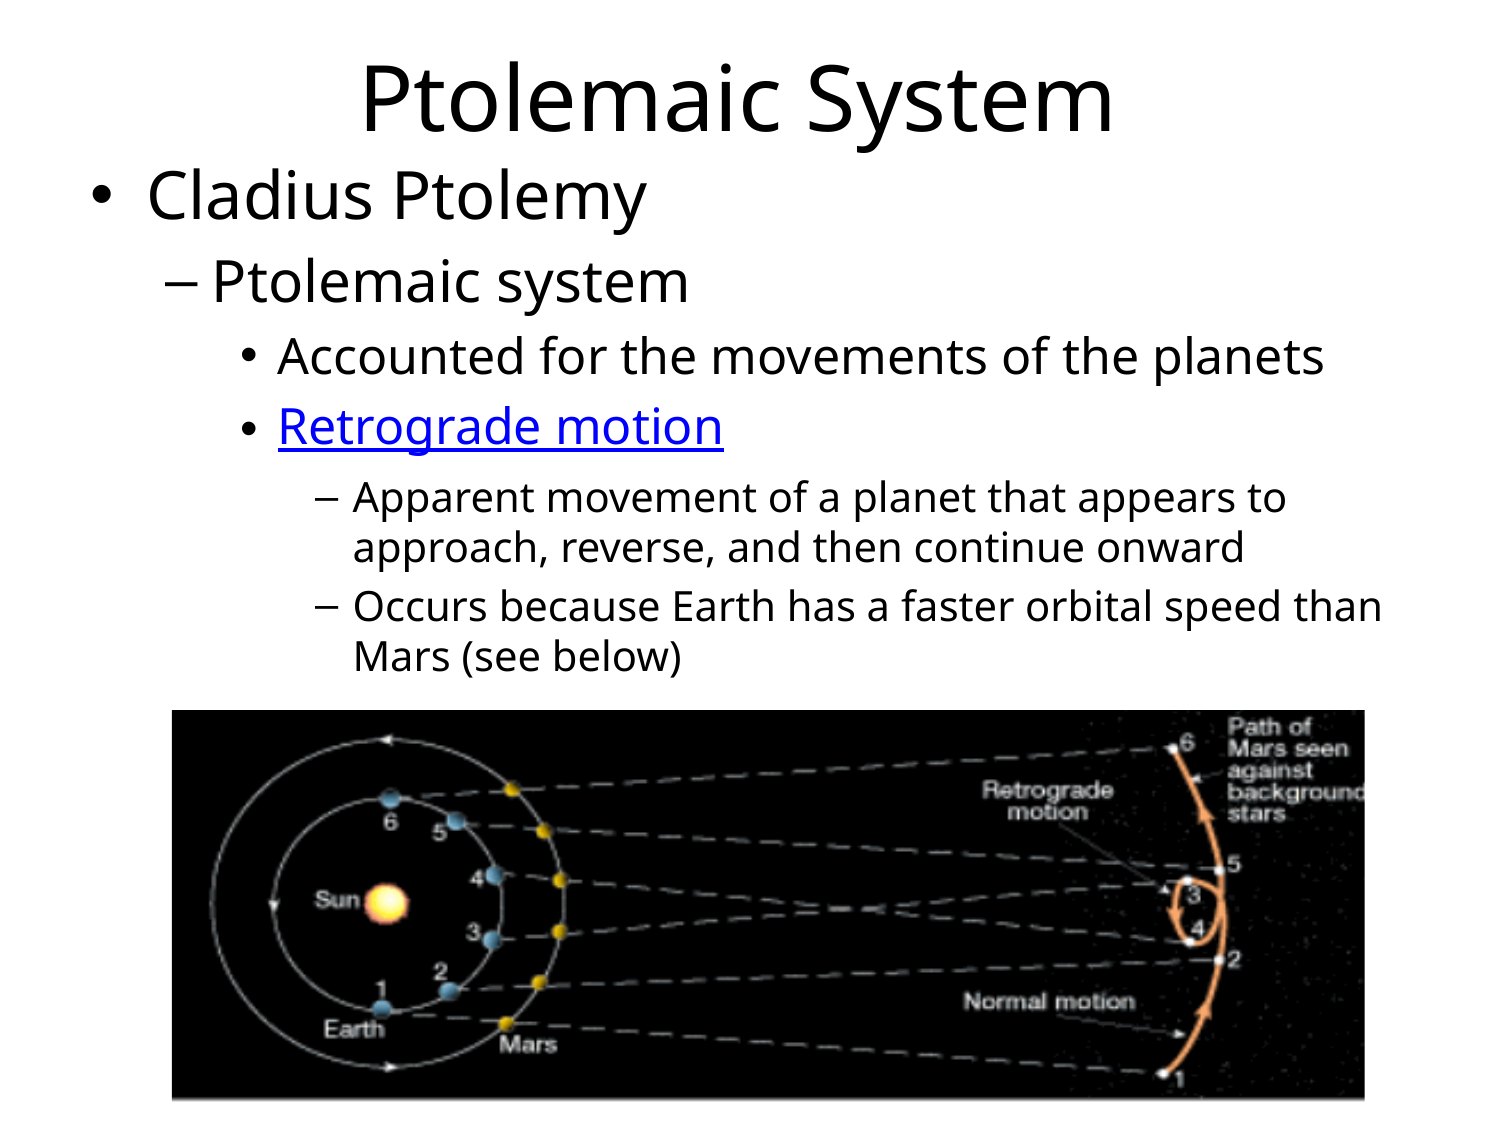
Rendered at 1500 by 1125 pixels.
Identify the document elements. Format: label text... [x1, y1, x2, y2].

list Cladius Ptolemy Ptolemaic system Accounted for the movements of the planets Retrograde motion Apparent movement of a planet that appears to approach, reverse, and then continue onward Occurs because Earth has a faster orbital speed than Mars (see below) [75, 145, 1425, 888]
picture [171, 710, 1365, 1102]
title Ptolemaic System [75, 0, 1425, 145]
